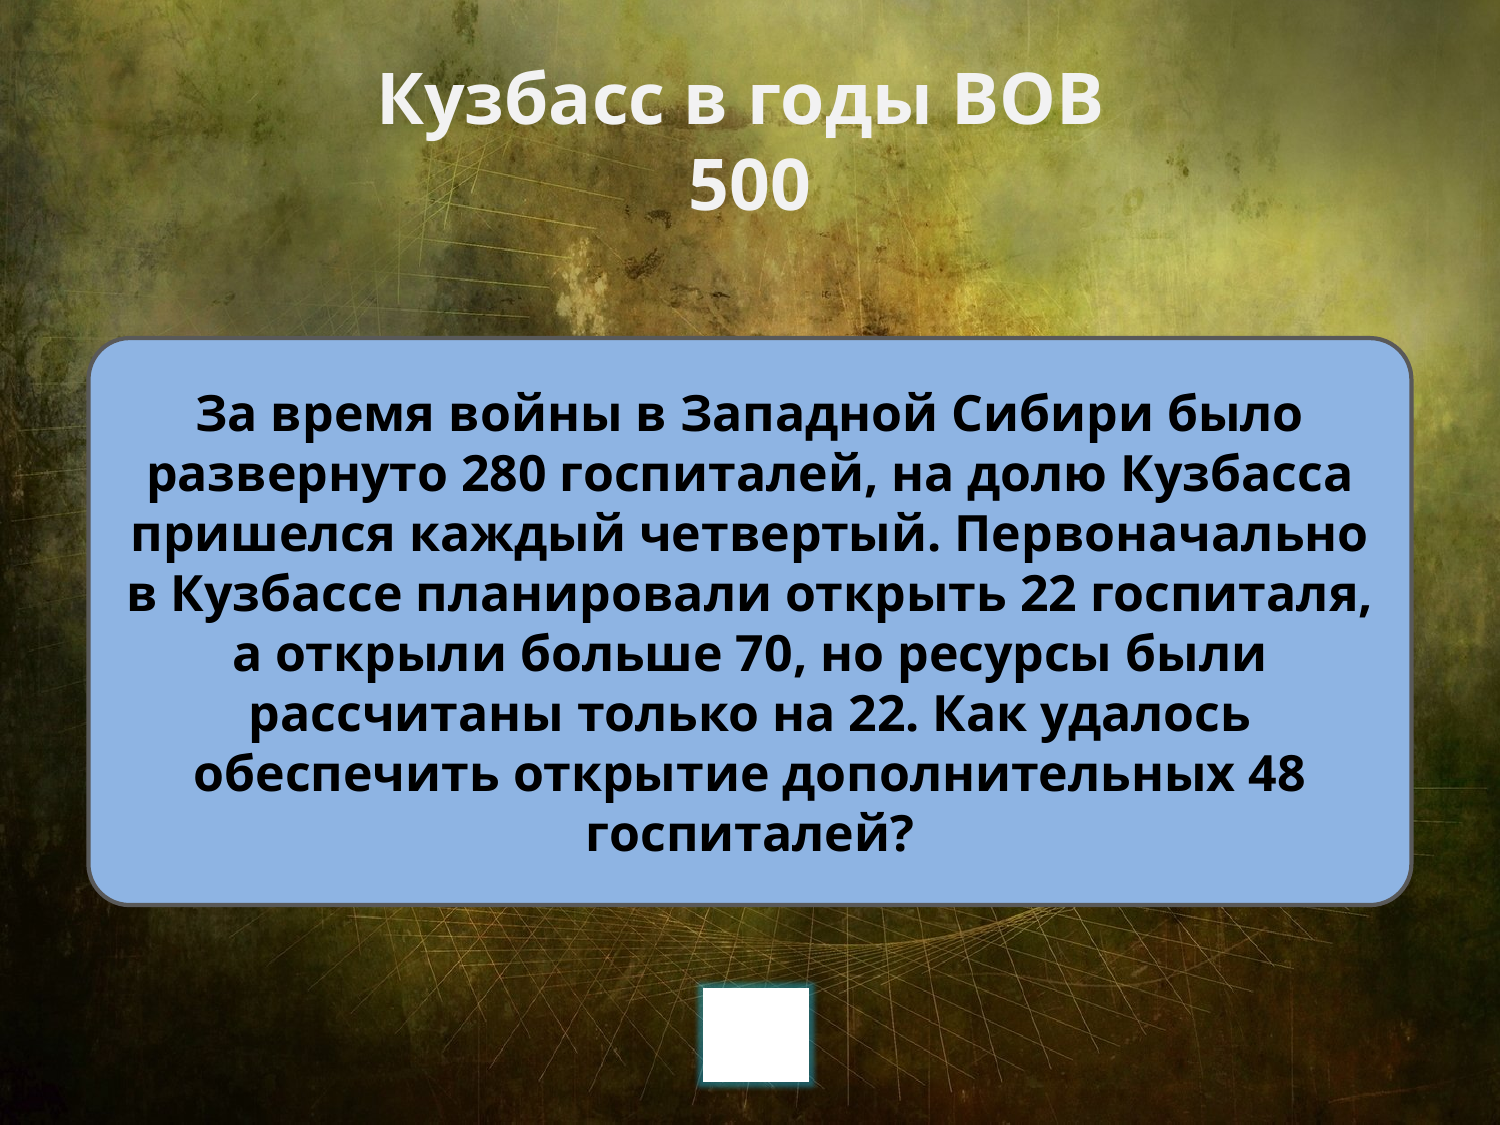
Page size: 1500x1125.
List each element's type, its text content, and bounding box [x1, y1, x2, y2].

picture [0, 0, 1500, 1125]
text_box За время войны в Западной Сибири было развернуто 280 госпиталей, на долю Кузбасса пришелся каждый четвертый. Первоначально в Кузбассе планировали открыть 22 госпиталя, а открыли больше 70, но ресурсы были рассчитаны только на 22. Как удалось обеспечить открытие дополнительных 48 госпиталей? [86, 335, 1414, 908]
text_box [701, 986, 811, 1084]
title Кузбасс в годы ВОВ 500 [75, 45, 1425, 233]
